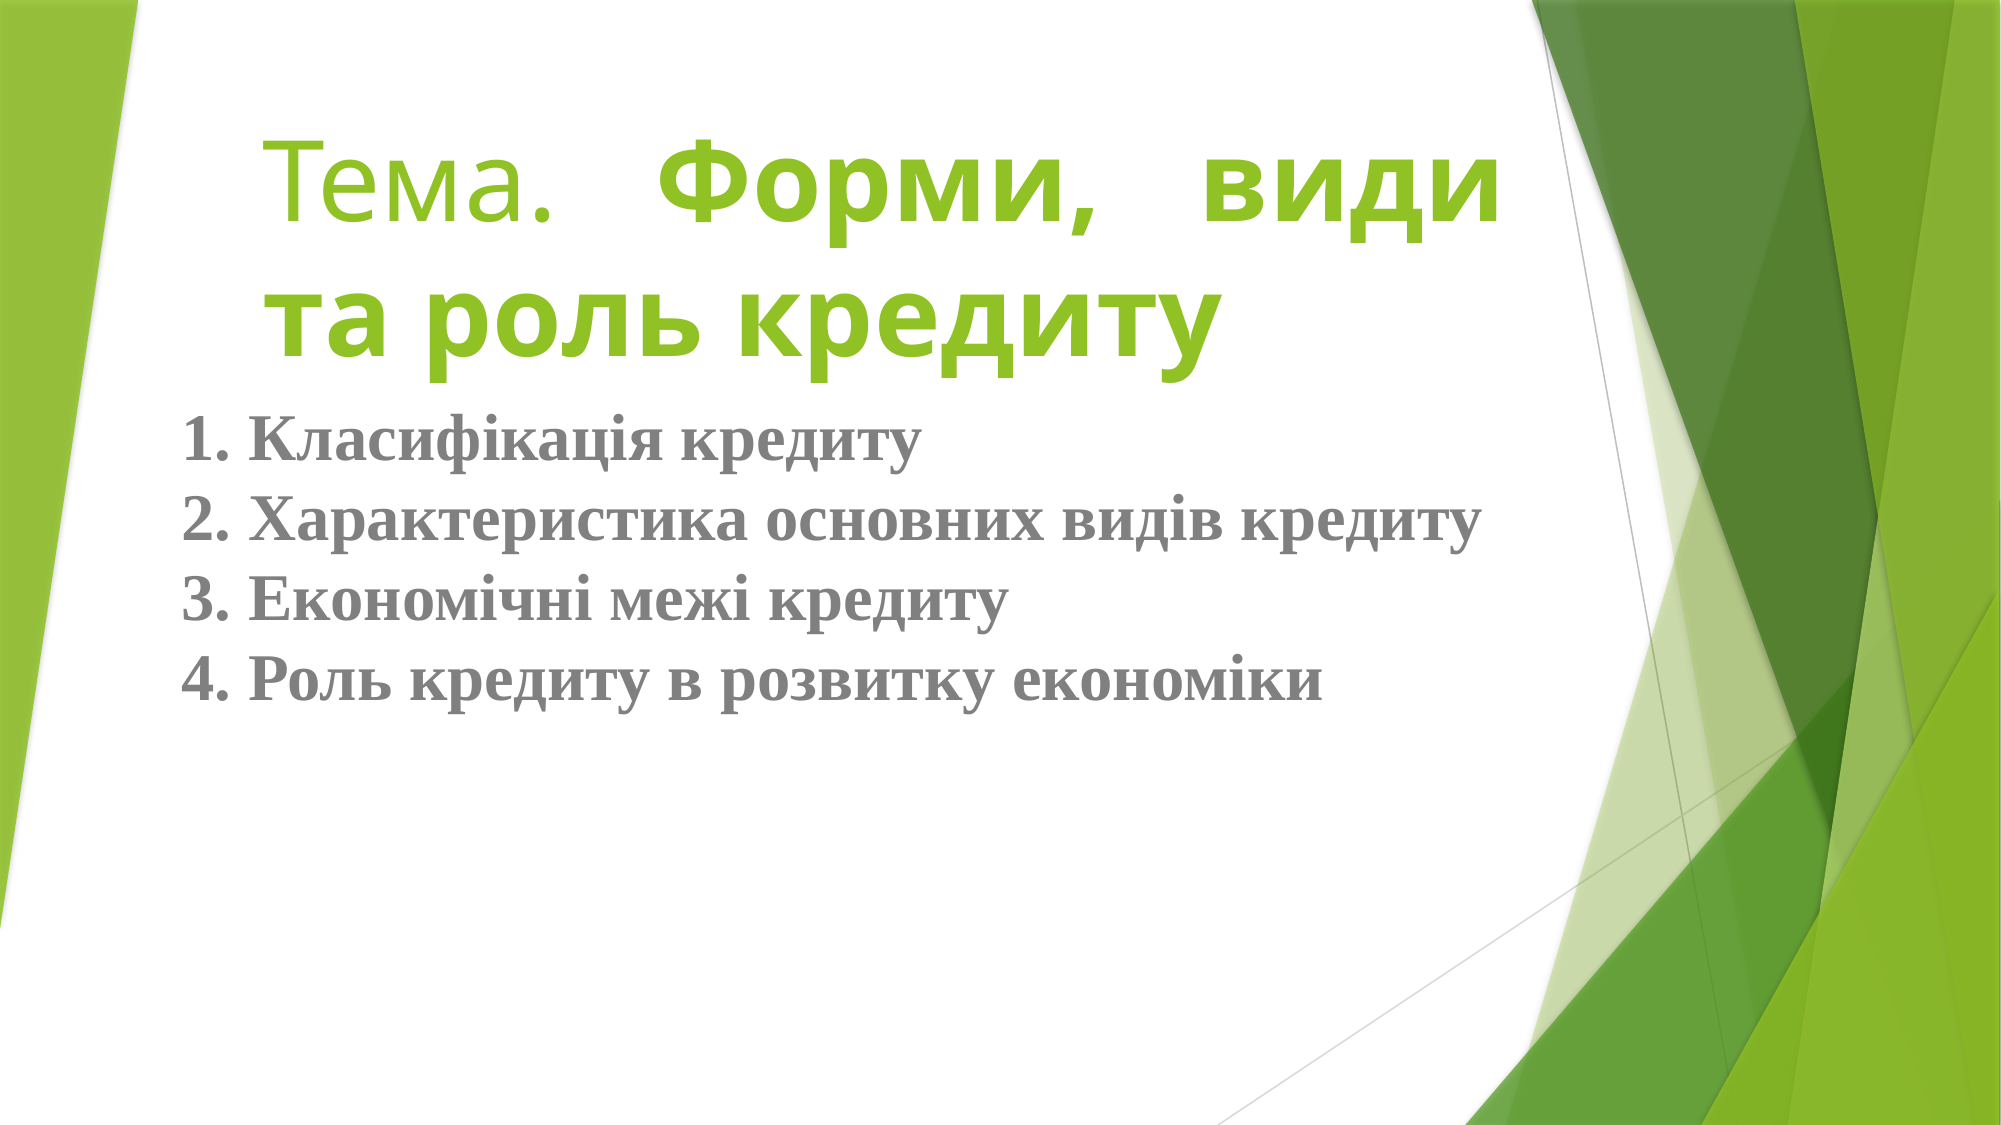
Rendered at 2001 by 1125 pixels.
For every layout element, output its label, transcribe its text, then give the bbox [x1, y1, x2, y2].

subtitle 1. Класифікація кредиту 2. Характеристика основних видів кредиту 3. Економічні межі кредиту 4. Роль кредиту в розвитку економіки [166, 386, 1642, 1001]
title Тема. Форми, види та роль кредиту [247, 77, 1522, 386]
